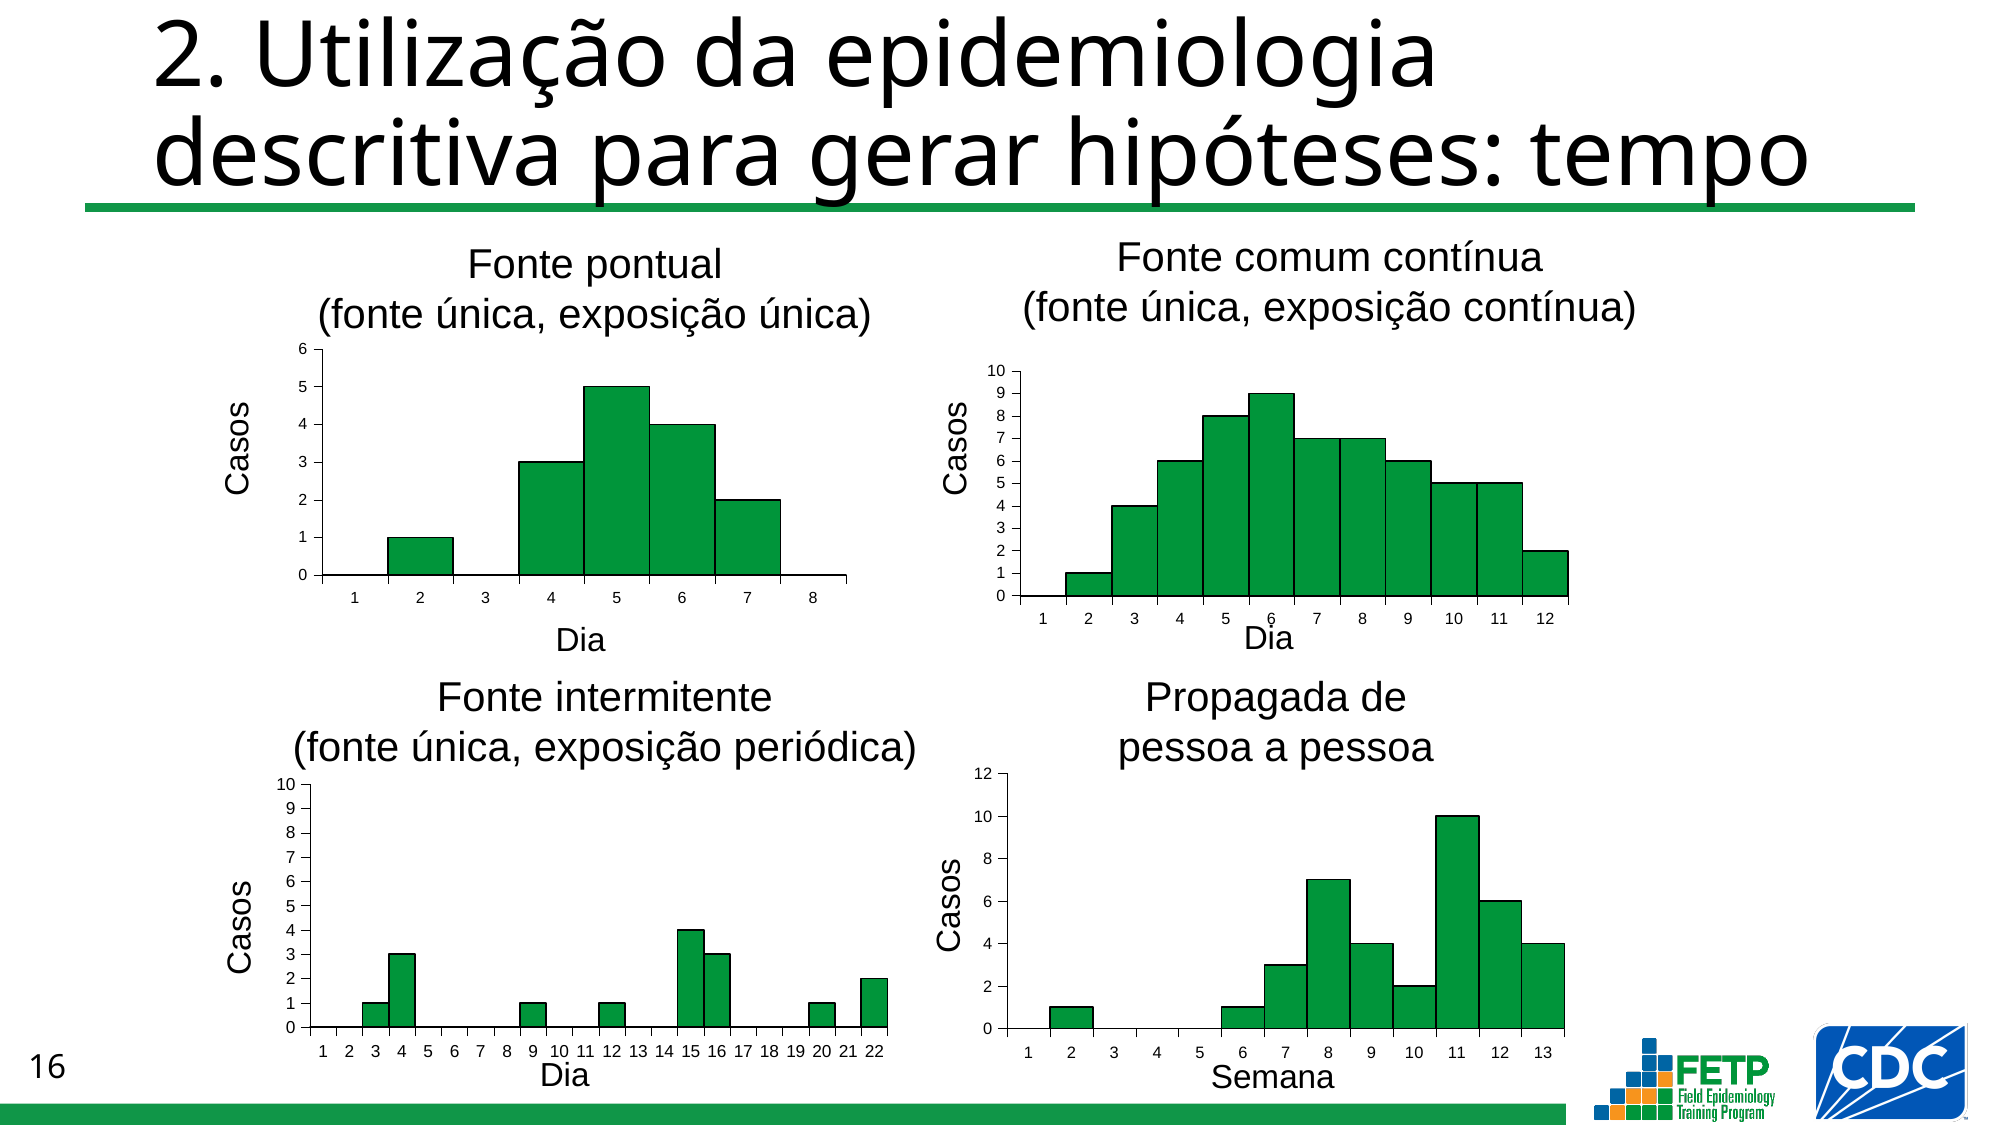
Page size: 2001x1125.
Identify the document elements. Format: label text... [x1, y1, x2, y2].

text_box Dia [540, 623, 825, 662]
text_box Dia [1228, 643, 1489, 664]
picture [1594, 1038, 1775, 1122]
text_box Fonte pontual (fonte única, exposição única) [223, 229, 967, 345]
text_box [207, 756, 900, 1097]
text_box Fonte intermitente (fonte única, exposição periódica) [272, 662, 938, 778]
text_box Casos [925, 354, 972, 544]
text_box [918, 744, 1577, 1097]
chart [972, 345, 1581, 643]
chart [285, 323, 858, 623]
text_box Fonte comum contínua (fonte única, exposição contínua) [988, 222, 1672, 338]
title 2. Utilização da epidemiologia descritiva para gerar hipóteses: tempo [137, 0, 1863, 207]
picture [1813, 1023, 1968, 1122]
text_box Propagada de pessoa a pessoa [1066, 661, 1487, 744]
text_box Casos [207, 366, 263, 532]
